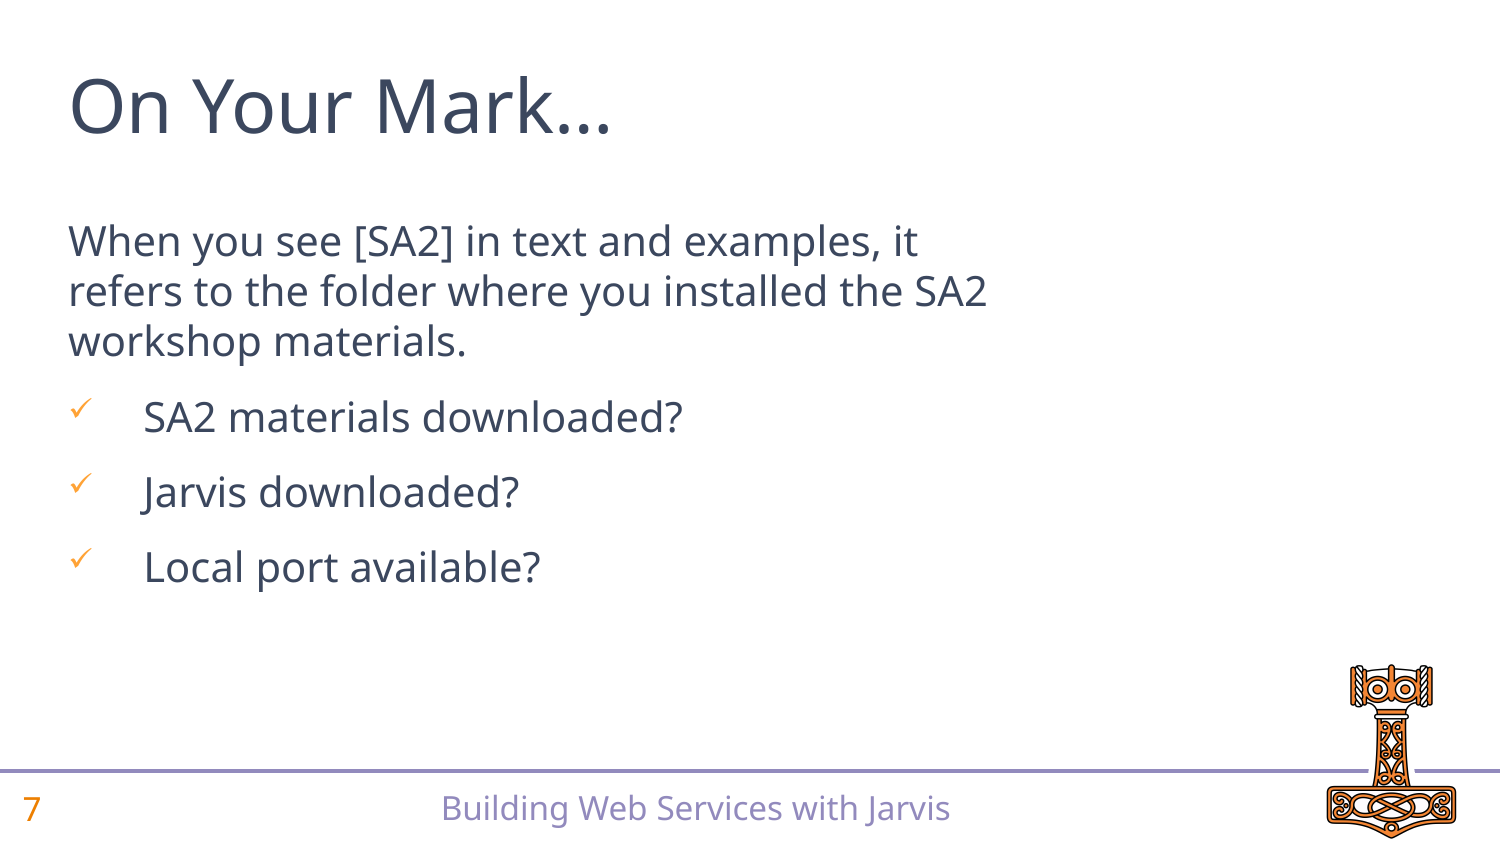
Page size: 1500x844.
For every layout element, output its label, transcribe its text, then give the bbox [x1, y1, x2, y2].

title On Your Mark… [53, 43, 1203, 157]
list When you see [SA2] in text and examples, it refers to the folder where you installed the SA2 workshop materials. SA2 materials downloaded? Jarvis downloaded? Local port available? [53, 207, 1053, 740]
picture [1320, 655, 1461, 844]
